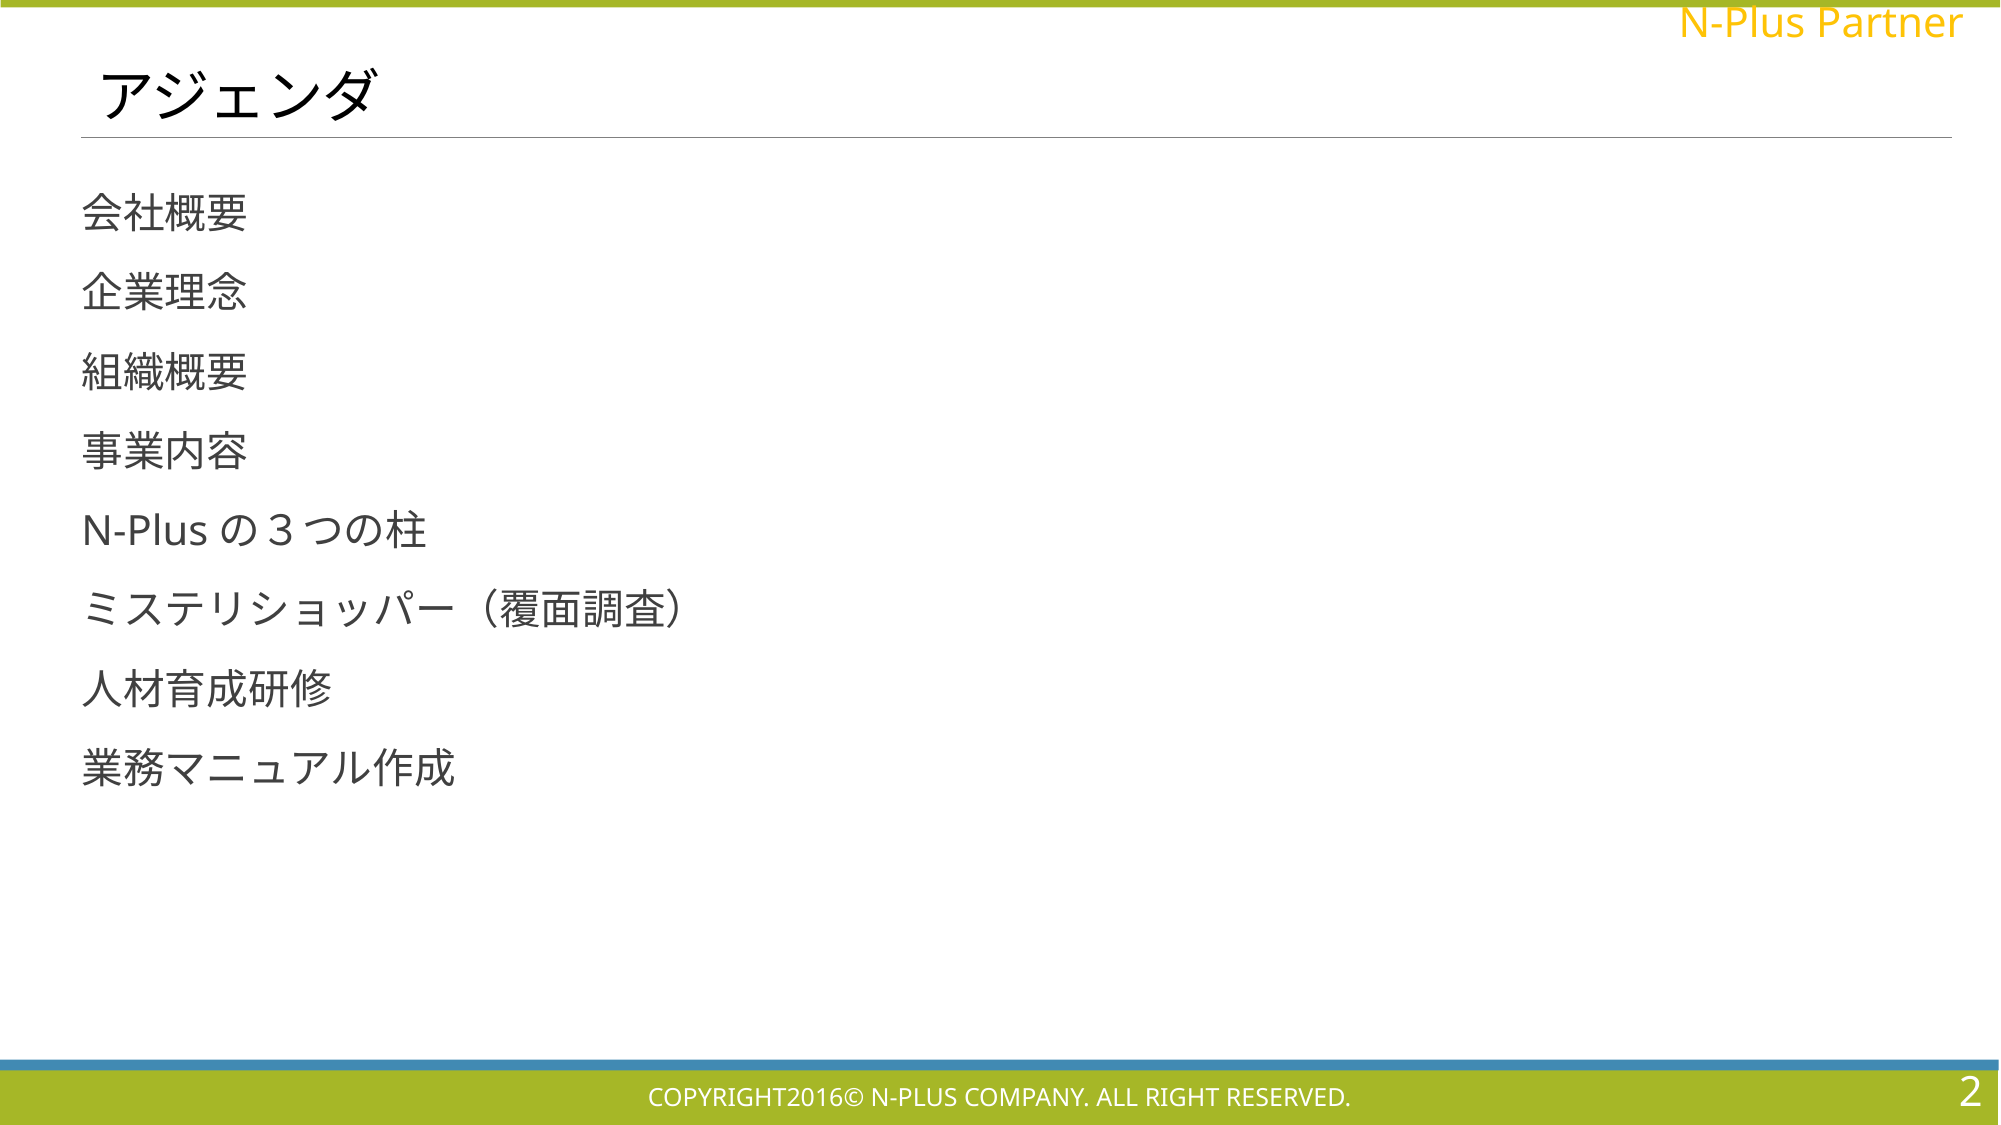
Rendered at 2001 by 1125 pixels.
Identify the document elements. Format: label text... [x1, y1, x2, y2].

footer Copyright2016© N-Plus Company. All right reserved. [604, 1066, 1396, 1125]
list 会社概要 企業理念 組織概要 事業内容 N-Plusの３つの柱 ミステリショッパー（覆面調査） 人材育成研修 業務マニュアル作成 [81, 179, 1953, 1006]
slide_number 2 [1782, 1063, 1998, 1124]
title アジェンダ [81, 49, 1953, 138]
